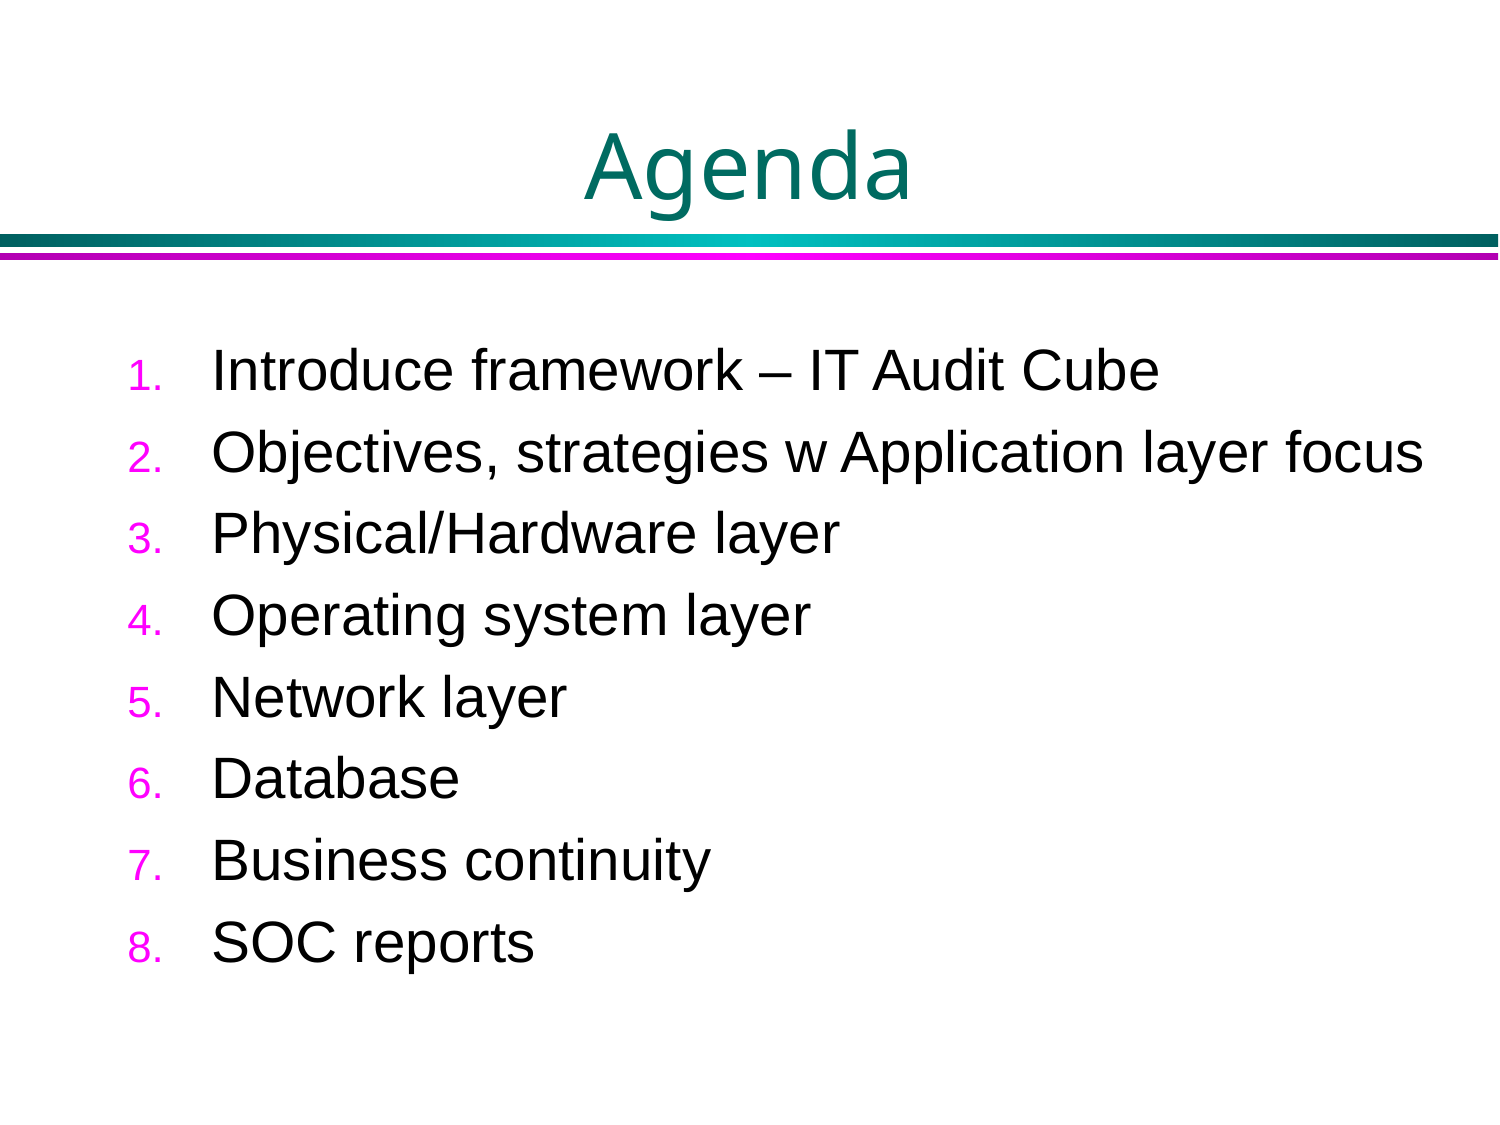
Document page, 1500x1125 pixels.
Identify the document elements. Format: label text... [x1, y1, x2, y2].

list Introduce framework – IT Audit Cube Objectives, strategies w Application layer focus Physical/Hardware layer Operating system layer Network layer Database Business continuity SOC reports [111, 324, 1465, 1001]
title Agenda [111, 36, 1388, 226]
